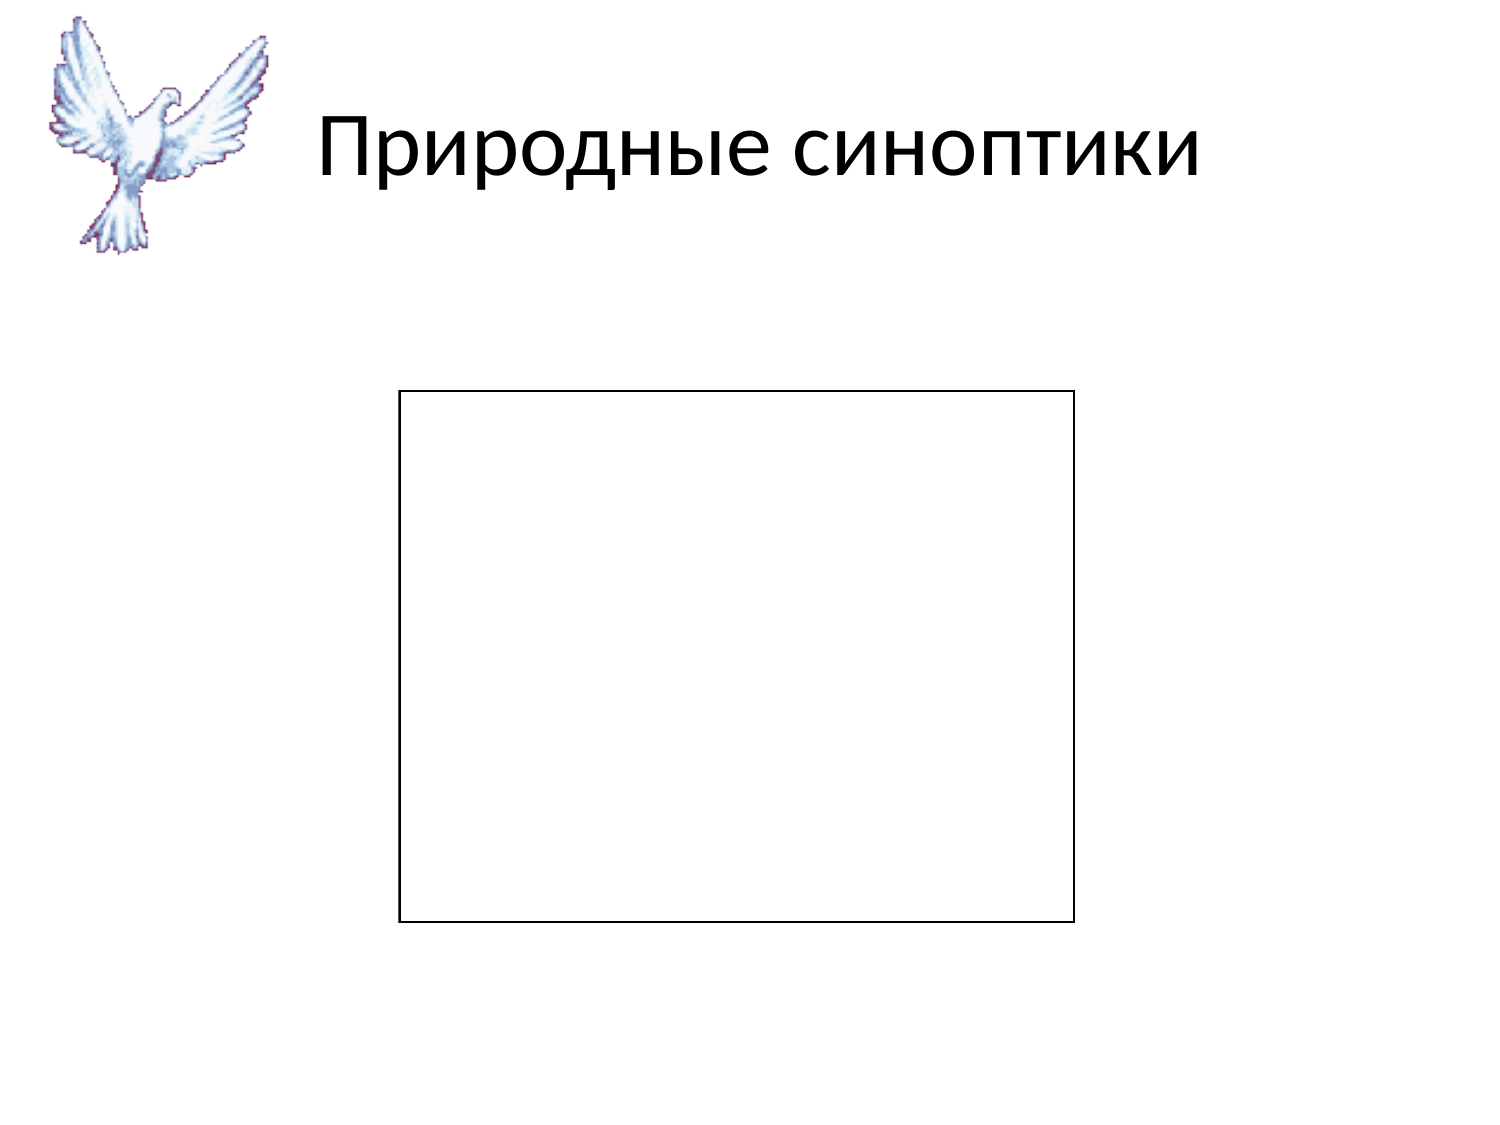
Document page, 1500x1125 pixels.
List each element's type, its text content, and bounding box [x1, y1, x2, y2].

title Природные синоптики [298, 45, 1425, 233]
picture [0, 7, 294, 259]
picture [398, 389, 1079, 927]
